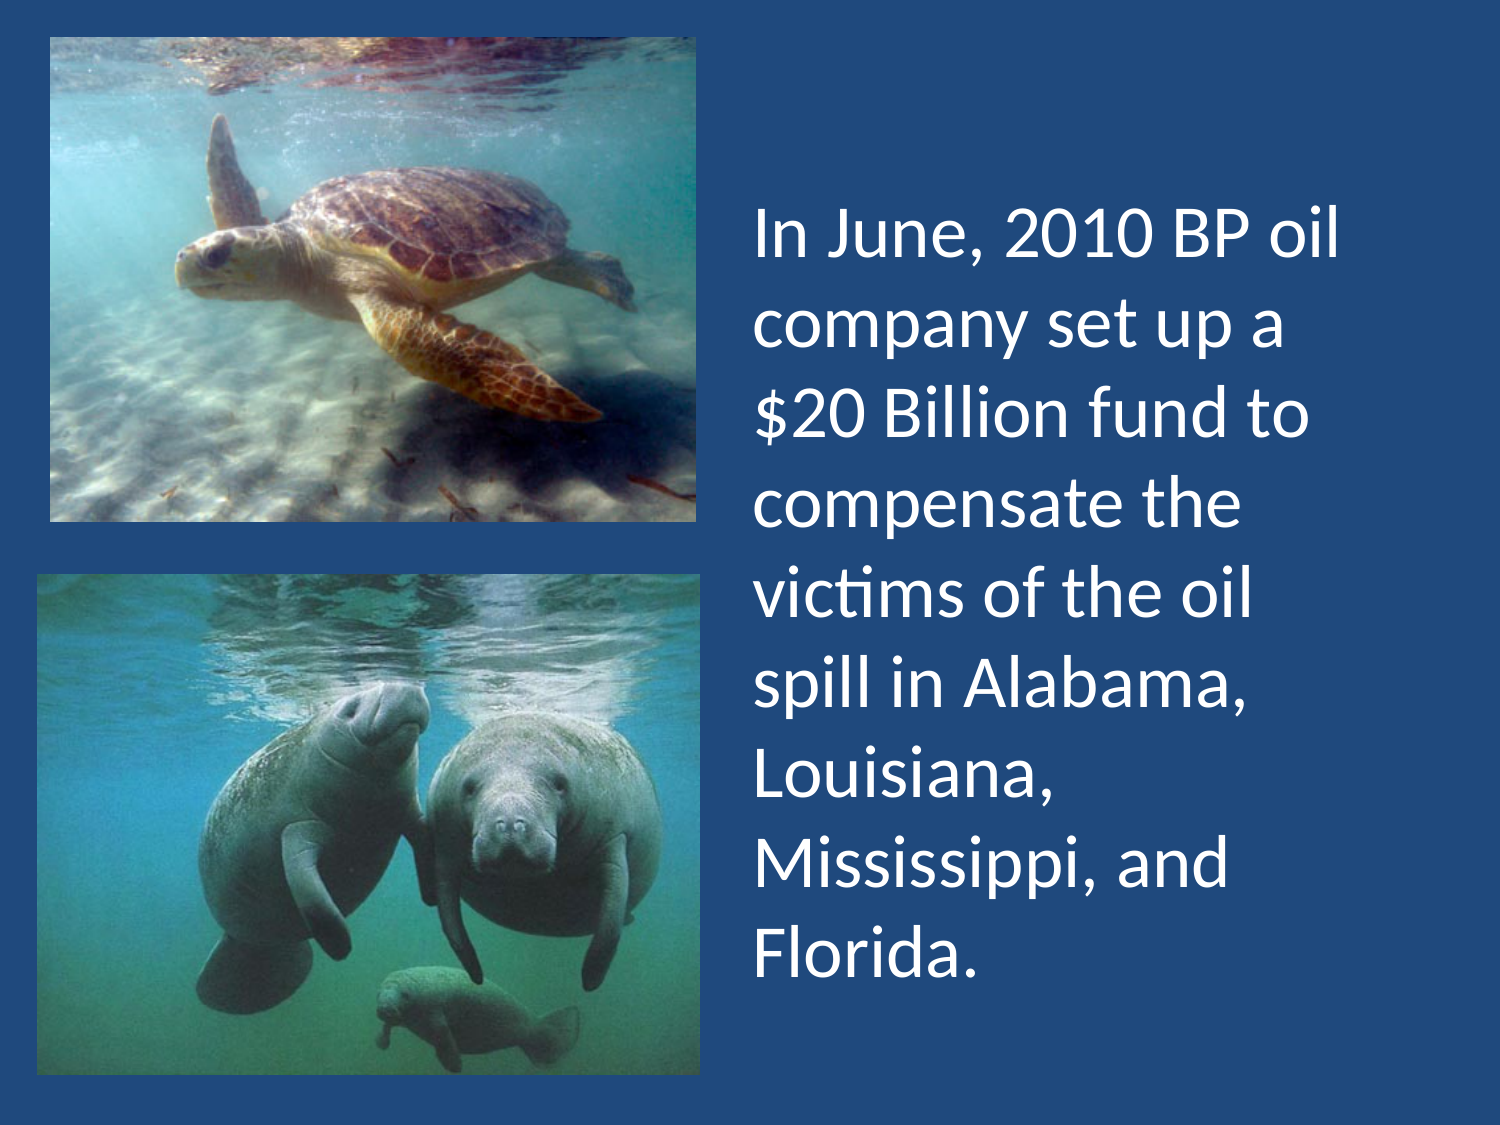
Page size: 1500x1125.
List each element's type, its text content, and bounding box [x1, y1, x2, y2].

picture [37, 574, 701, 1076]
text_box In June, 2010 BP oil company set up a $20 Billion fund to compensate the victims of the oil spill in Alabama, Louisiana, Mississippi, and Florida. [737, 174, 1400, 1000]
picture [49, 37, 696, 523]
